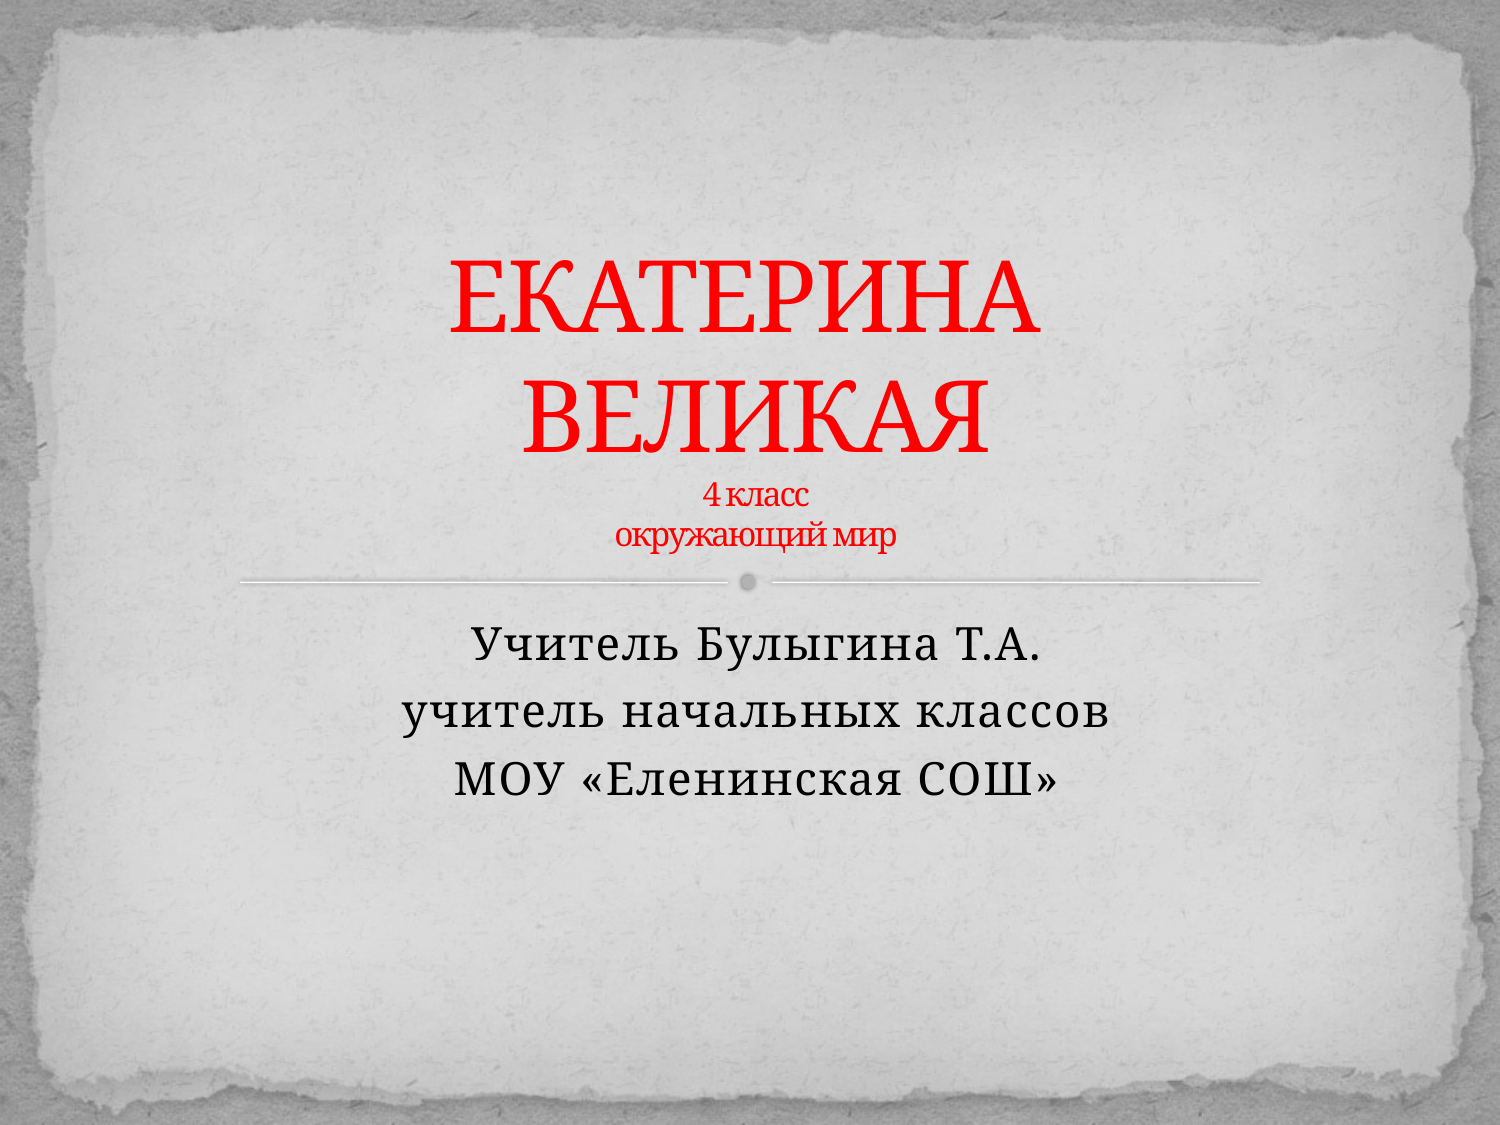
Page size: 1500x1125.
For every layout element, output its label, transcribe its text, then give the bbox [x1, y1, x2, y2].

subtitle Учитель Булыгина Т.А. учитель начальных классов МОУ «Еленинская СОШ» [75, 606, 1438, 795]
title ЕКАТЕРИНА ВЕЛИКАЯ 4 класс окружающий мир [74, 235, 1438, 561]
